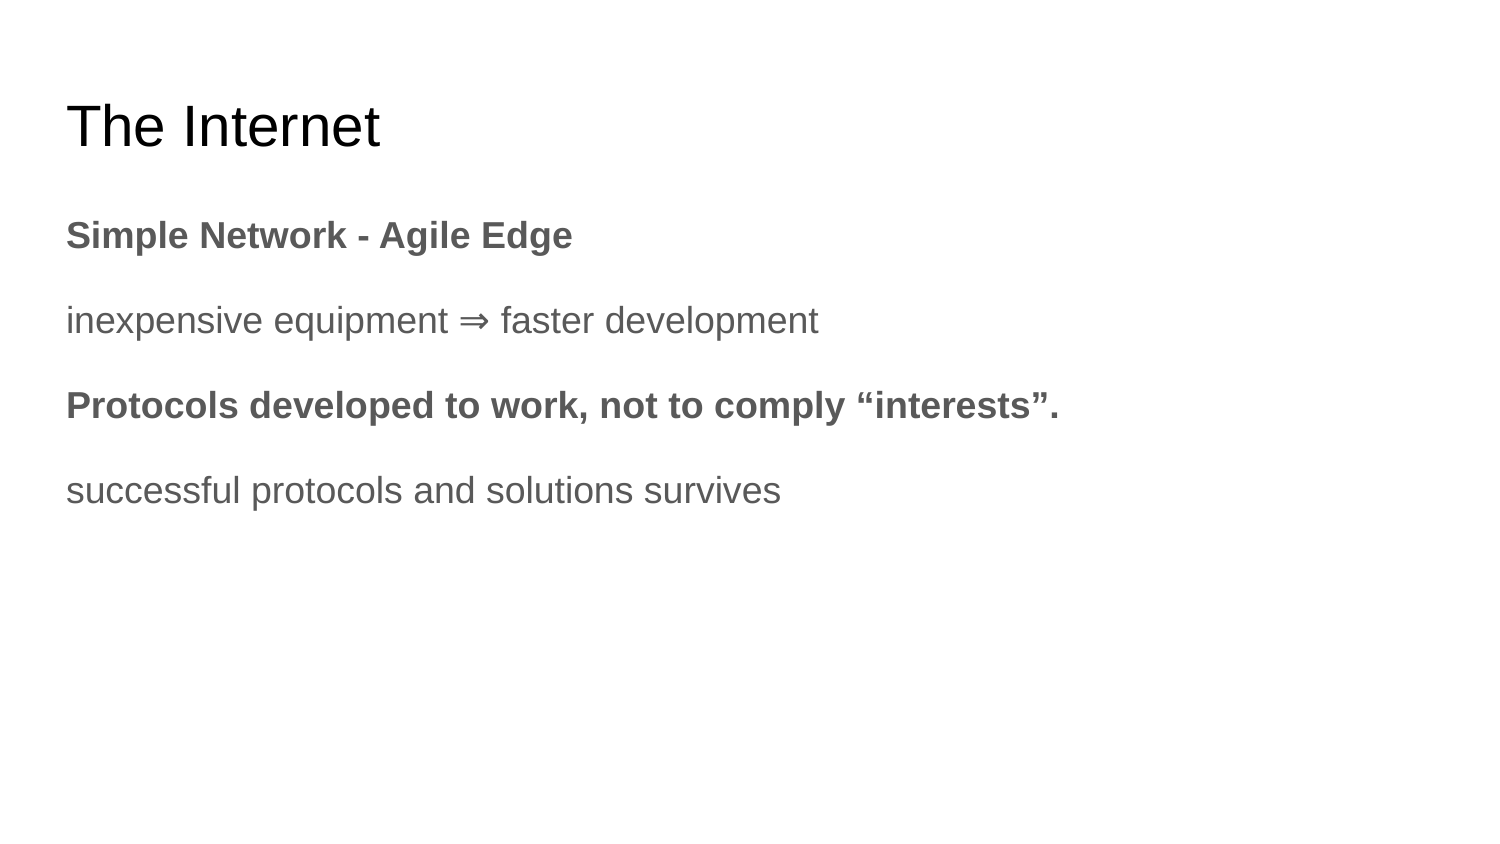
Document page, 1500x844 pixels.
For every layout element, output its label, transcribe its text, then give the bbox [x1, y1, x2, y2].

list Simple Network - Agile Edge inexpensive equipment ⇒ faster development Protocols developed to work, not to comply “interests”. successful protocols and solutions survives [51, 189, 1449, 750]
title The Internet [51, 72, 1449, 167]
